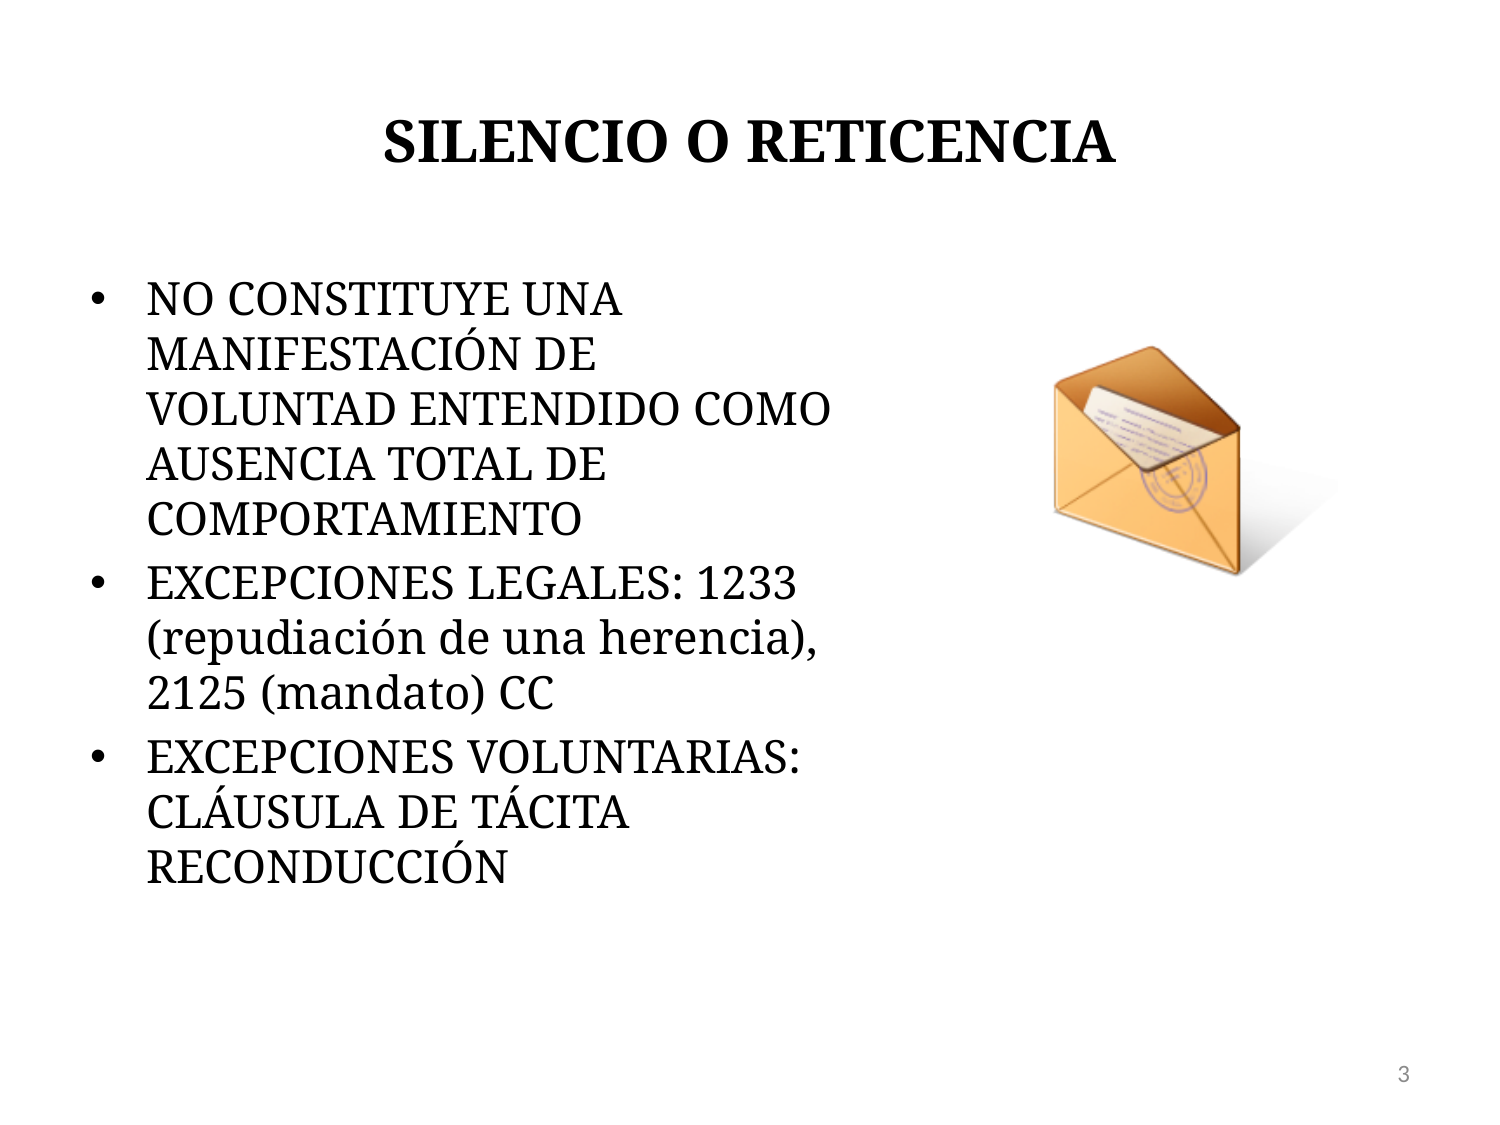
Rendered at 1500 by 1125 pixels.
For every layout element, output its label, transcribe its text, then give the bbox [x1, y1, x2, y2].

picture [1024, 312, 1338, 626]
list NO CONSTITUYE UNA MANIFESTACIÓN DE VOLUNTAD ENTENDIDO COMO AUSENCIA TOTAL DE COMPORTAMIENTO EXCEPCIONES LEGALES: 1233 (repudiación de una herencia), 2125 (mandato) CC EXCEPCIONES VOLUNTARIAS: CLÁUSULA DE TÁCITA RECONDUCCIÓN [75, 262, 863, 1005]
slide_number 3 [1074, 1042, 1425, 1103]
title SILENCIO O RETICENCIA [75, 45, 1425, 233]
